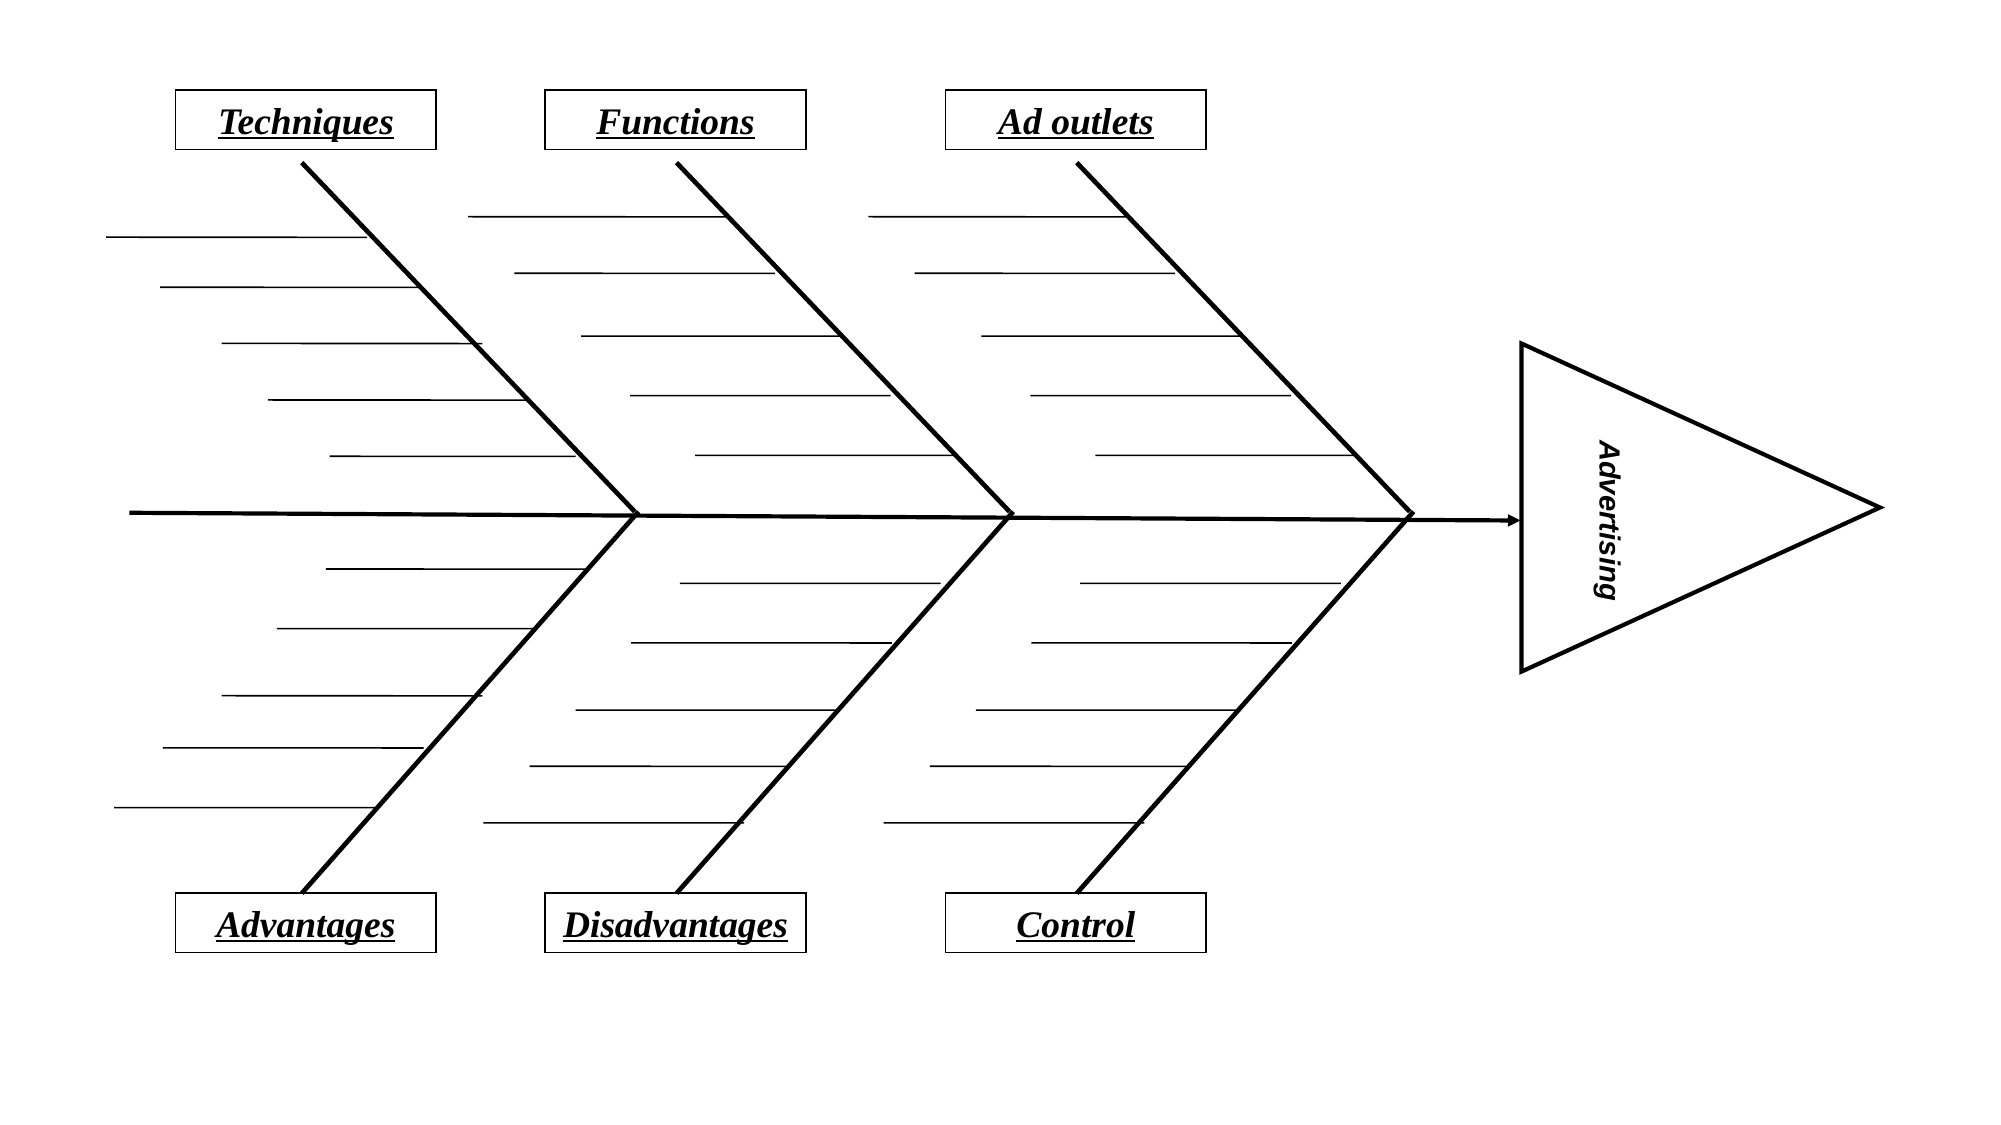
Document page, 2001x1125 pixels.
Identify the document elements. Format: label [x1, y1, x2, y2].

text_box [106, 89, 1880, 954]
